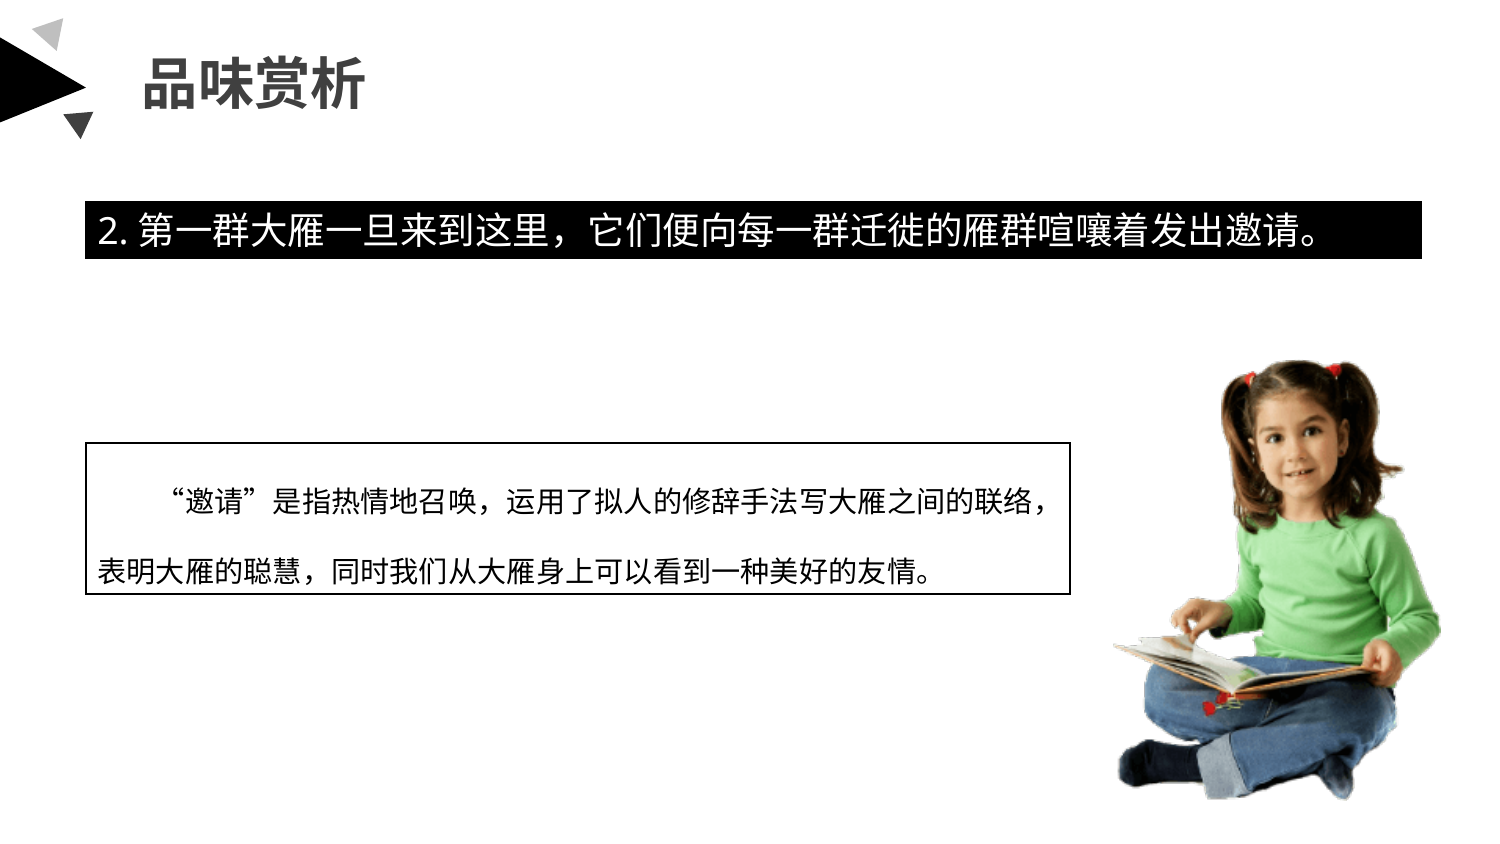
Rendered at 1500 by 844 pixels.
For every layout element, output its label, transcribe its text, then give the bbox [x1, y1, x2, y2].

text_box “邀请”是指热情地召唤，运用了拟人的修辞手法写大雁之间的联络，表明大雁的聪慧，同时我们从大雁身上可以看到一种美好的友情。 [85, 442, 1070, 594]
picture [1112, 359, 1441, 801]
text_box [0, 15, 505, 135]
text_box 2.第一群大雁一旦来到这里，它们便向每一群迁徙的雁群喧嚷着发出邀请。 [85, 201, 1422, 259]
